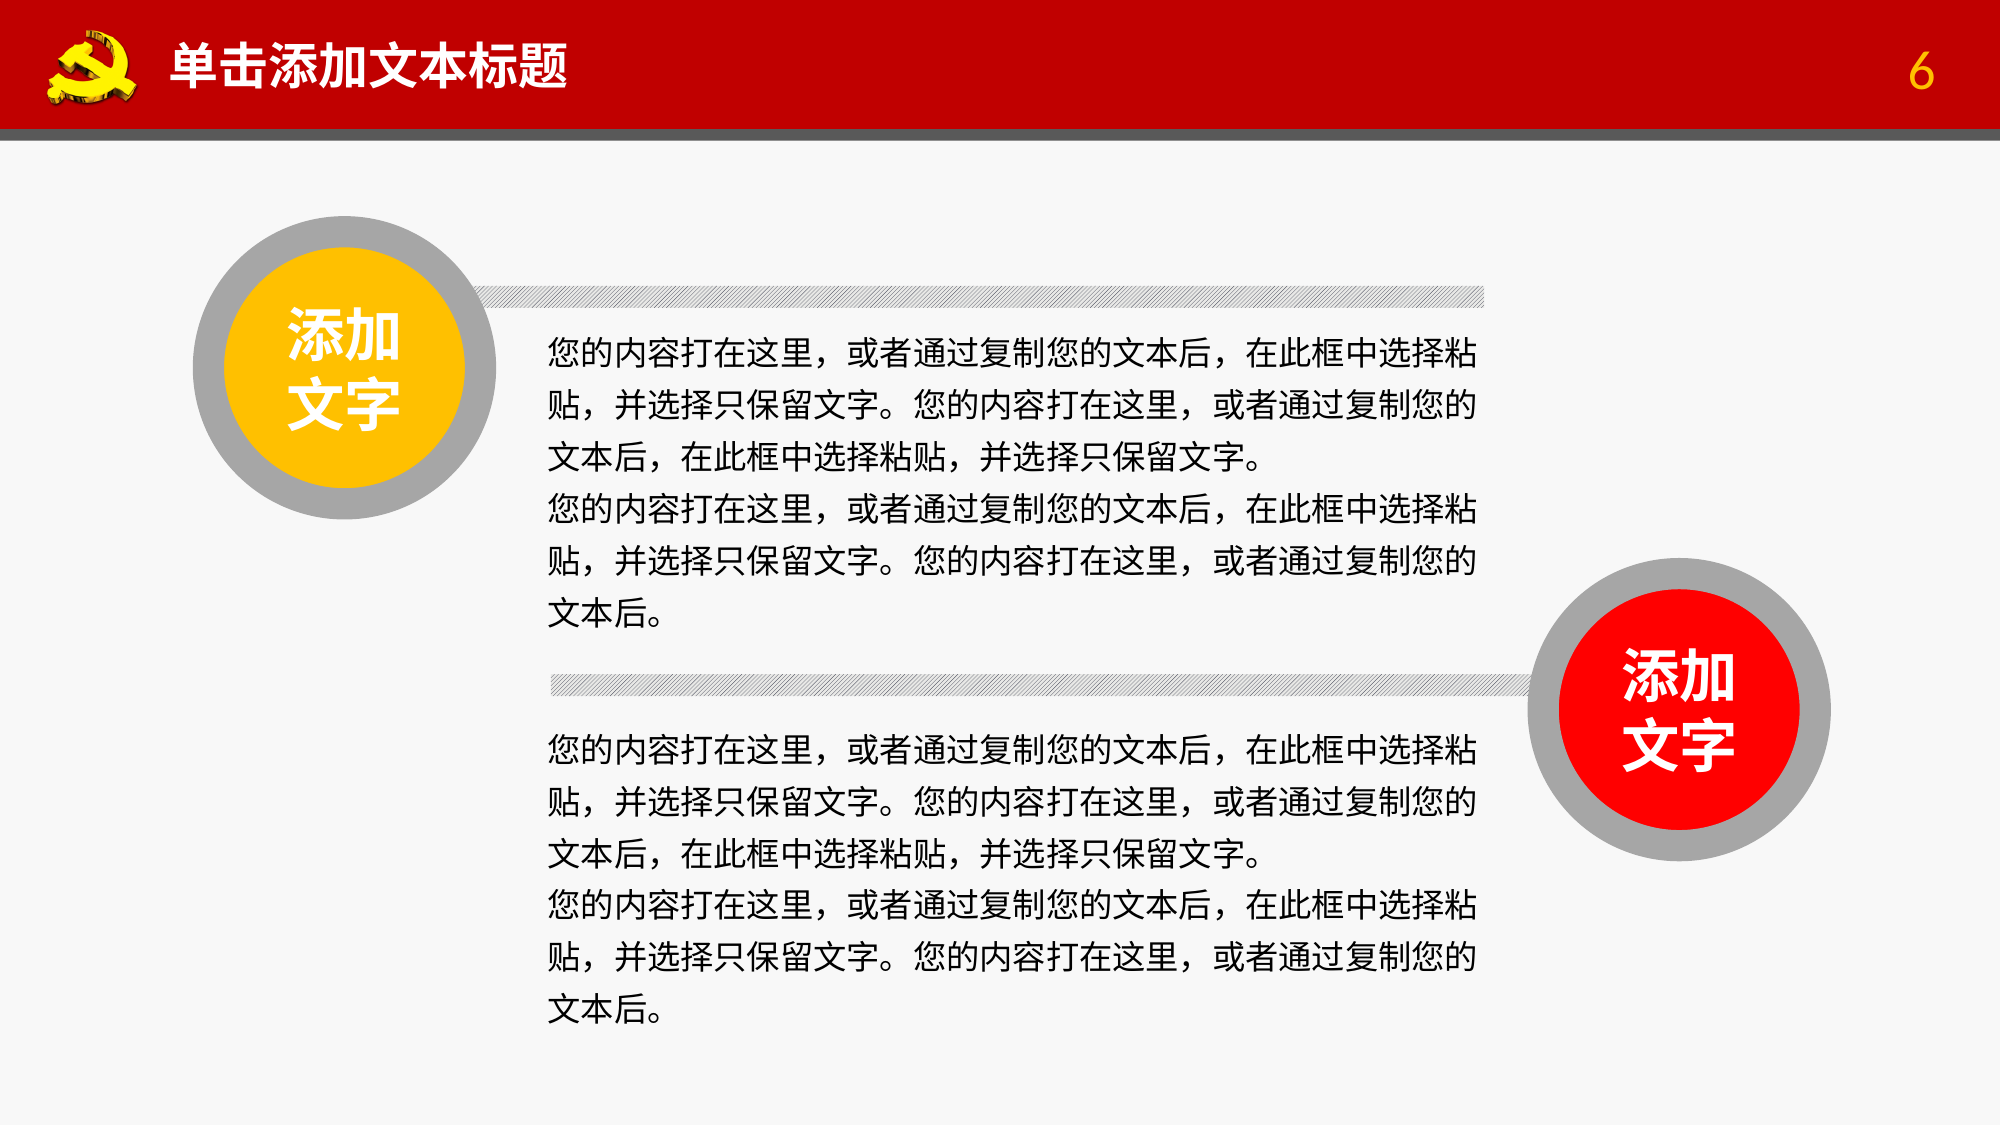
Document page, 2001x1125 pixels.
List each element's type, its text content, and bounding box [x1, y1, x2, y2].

text_box [1886, 37, 1958, 98]
text_box 您的内容打在这里，或者通过复制您的文本后，在此框中选择粘贴，并选择只保留文字。您的内容打在这里，或者通过复制您的文本后，在此框中选择粘贴，并选择只保留文字。 您的内容打在这里，或者通过复制您的文本后，在此框中选择粘贴，并选择只保留文字。您的内容打在这里，或者通过复制您的文本后。 [532, 313, 1502, 640]
text_box 单击添加文本标题 [153, 27, 584, 102]
text_box [0, 130, 2000, 142]
text_box [550, 673, 1547, 697]
text_box [455, 285, 1485, 309]
picture [39, 23, 144, 112]
text_box [0, 2, 2000, 130]
text_box 添加文字 [208, 231, 481, 504]
text_box 添加文字 [1543, 573, 1816, 846]
text_box [0, 142, 2000, 1125]
text_box 您的内容打在这里，或者通过复制您的文本后，在此框中选择粘贴，并选择只保留文字。您的内容打在这里，或者通过复制您的文本后，在此框中选择粘贴，并选择只保留文字。 您的内容打在这里，或者通过复制您的文本后，在此框中选择粘贴，并选择只保留文字。您的内容打在这里，或者通过复制您的文本后。 [532, 709, 1502, 1036]
